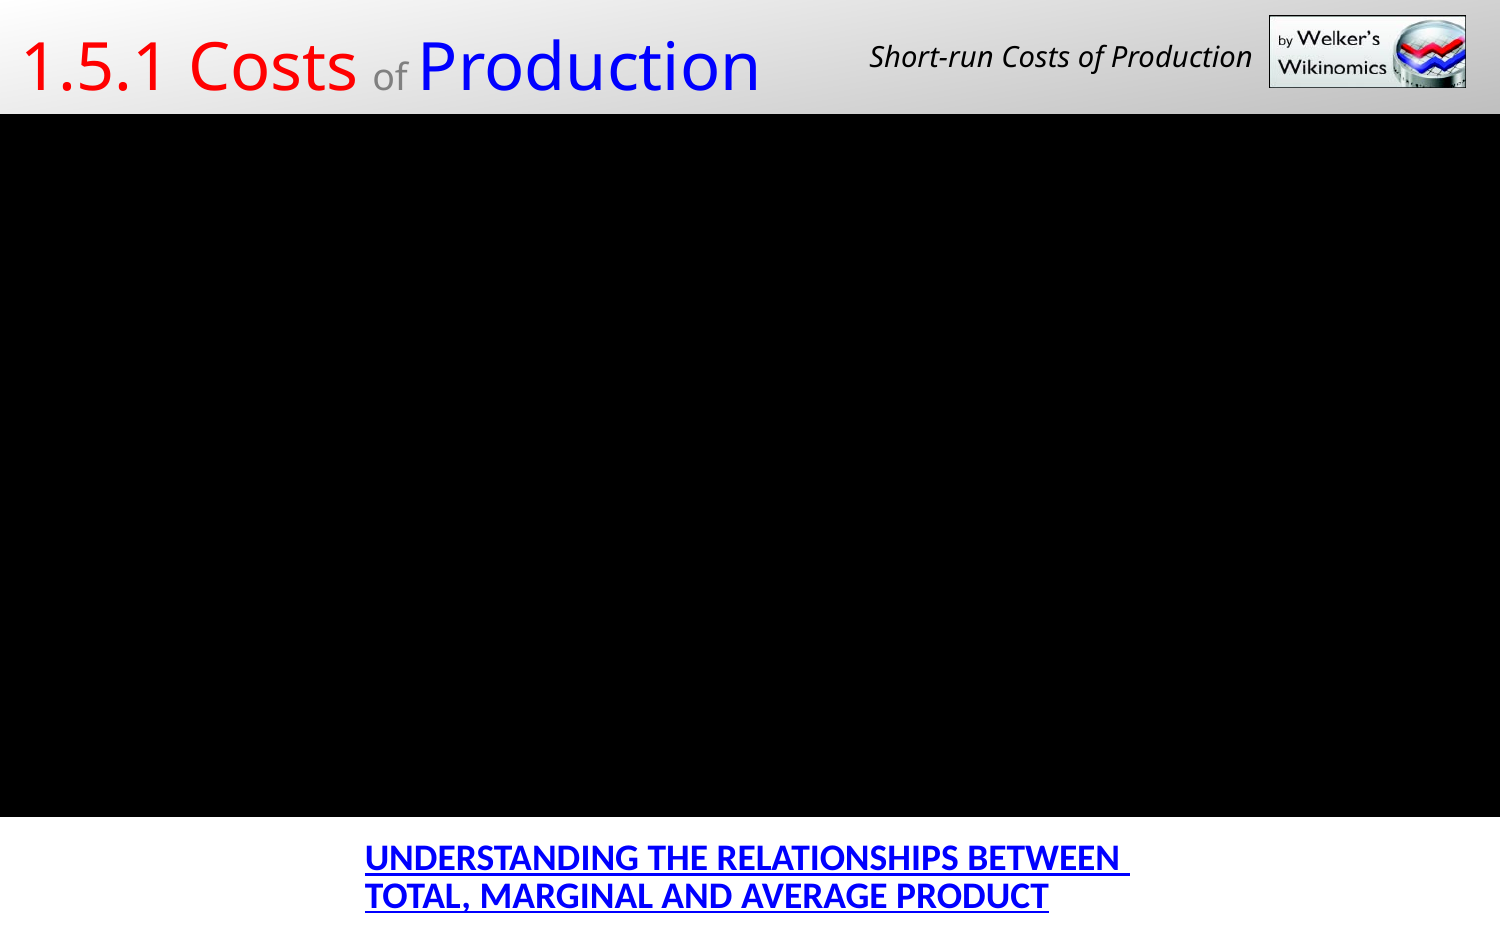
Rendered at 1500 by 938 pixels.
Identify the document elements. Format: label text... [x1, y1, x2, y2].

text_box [0, 113, 1500, 818]
text_box UNDERSTANDING THE RELATIONSHIPS BETWEEN TOTAL, MARGINAL AND AVERAGE PRODUCT [350, 826, 1150, 886]
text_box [0, 0, 1500, 113]
